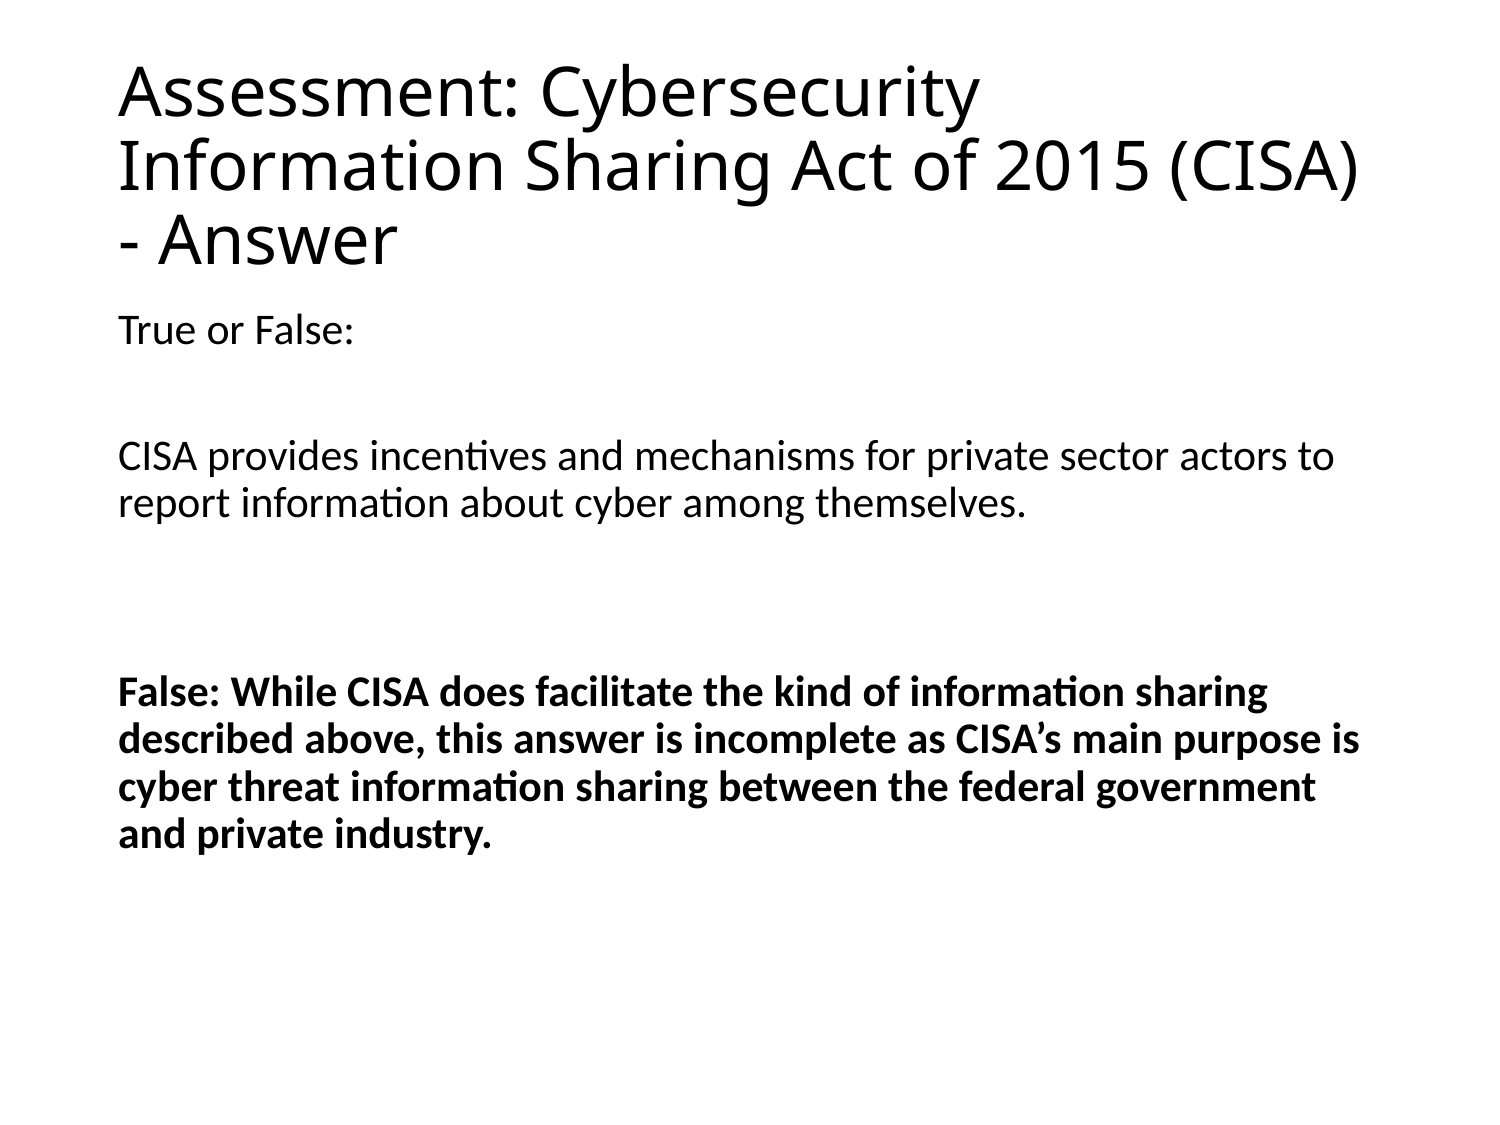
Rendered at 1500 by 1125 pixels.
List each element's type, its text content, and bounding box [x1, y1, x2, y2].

title Assessment: Cybersecurity Information Sharing Act of 2015 (CISA) - Answer [102, 59, 1398, 278]
list True or False: CISA provides incentives and mechanisms for private sector actors to report information about cyber among themselves. False: While CISA does facilitate the kind of information sharing described above, this answer is incomplete as CISA’s main purpose is cyber threat information sharing between the federal government and private industry. [102, 299, 1398, 1014]
